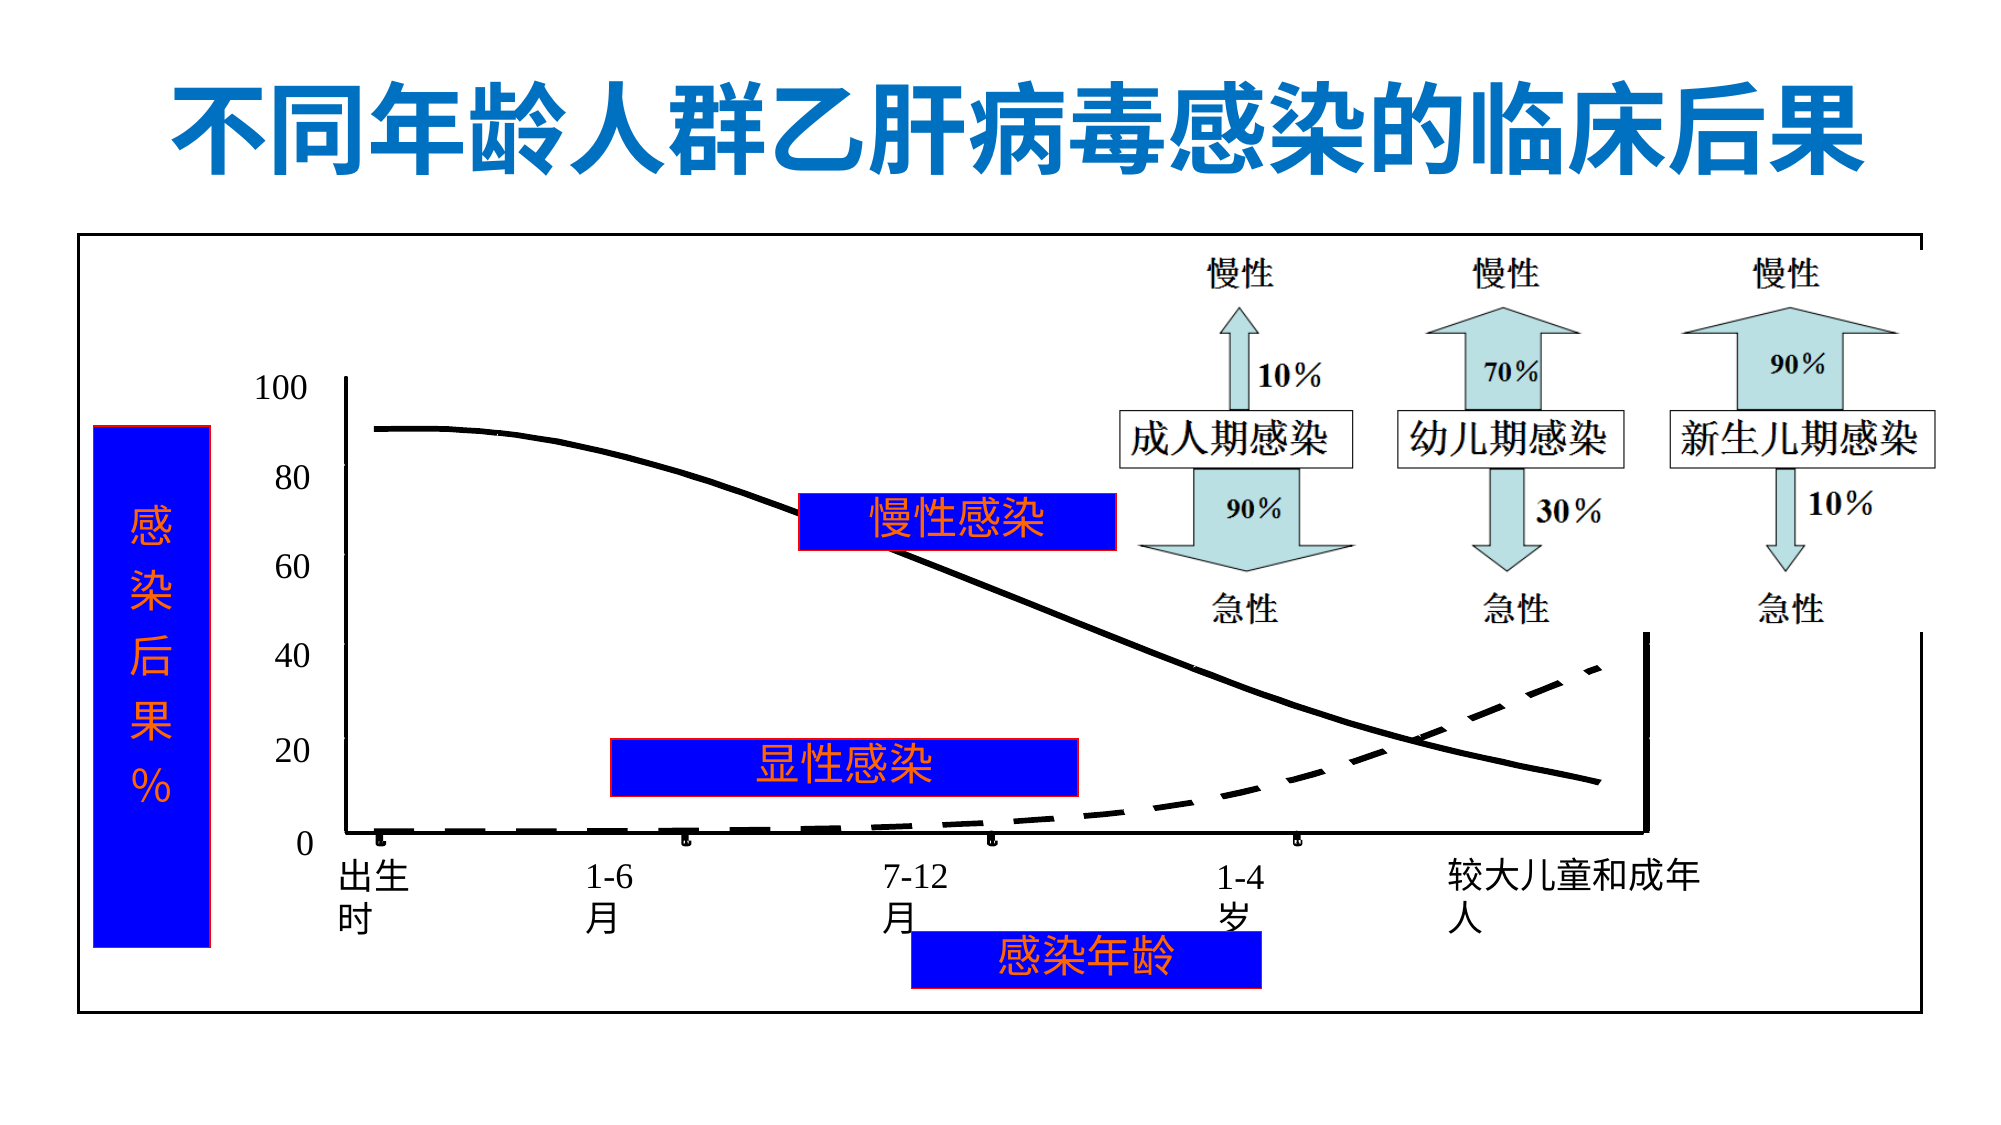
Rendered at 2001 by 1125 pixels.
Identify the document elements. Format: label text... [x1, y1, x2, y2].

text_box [78, 234, 1922, 1013]
text_box 不同年龄人群乙肝病毒感染的临床后果 [66, 39, 2000, 187]
picture [1115, 250, 1940, 632]
